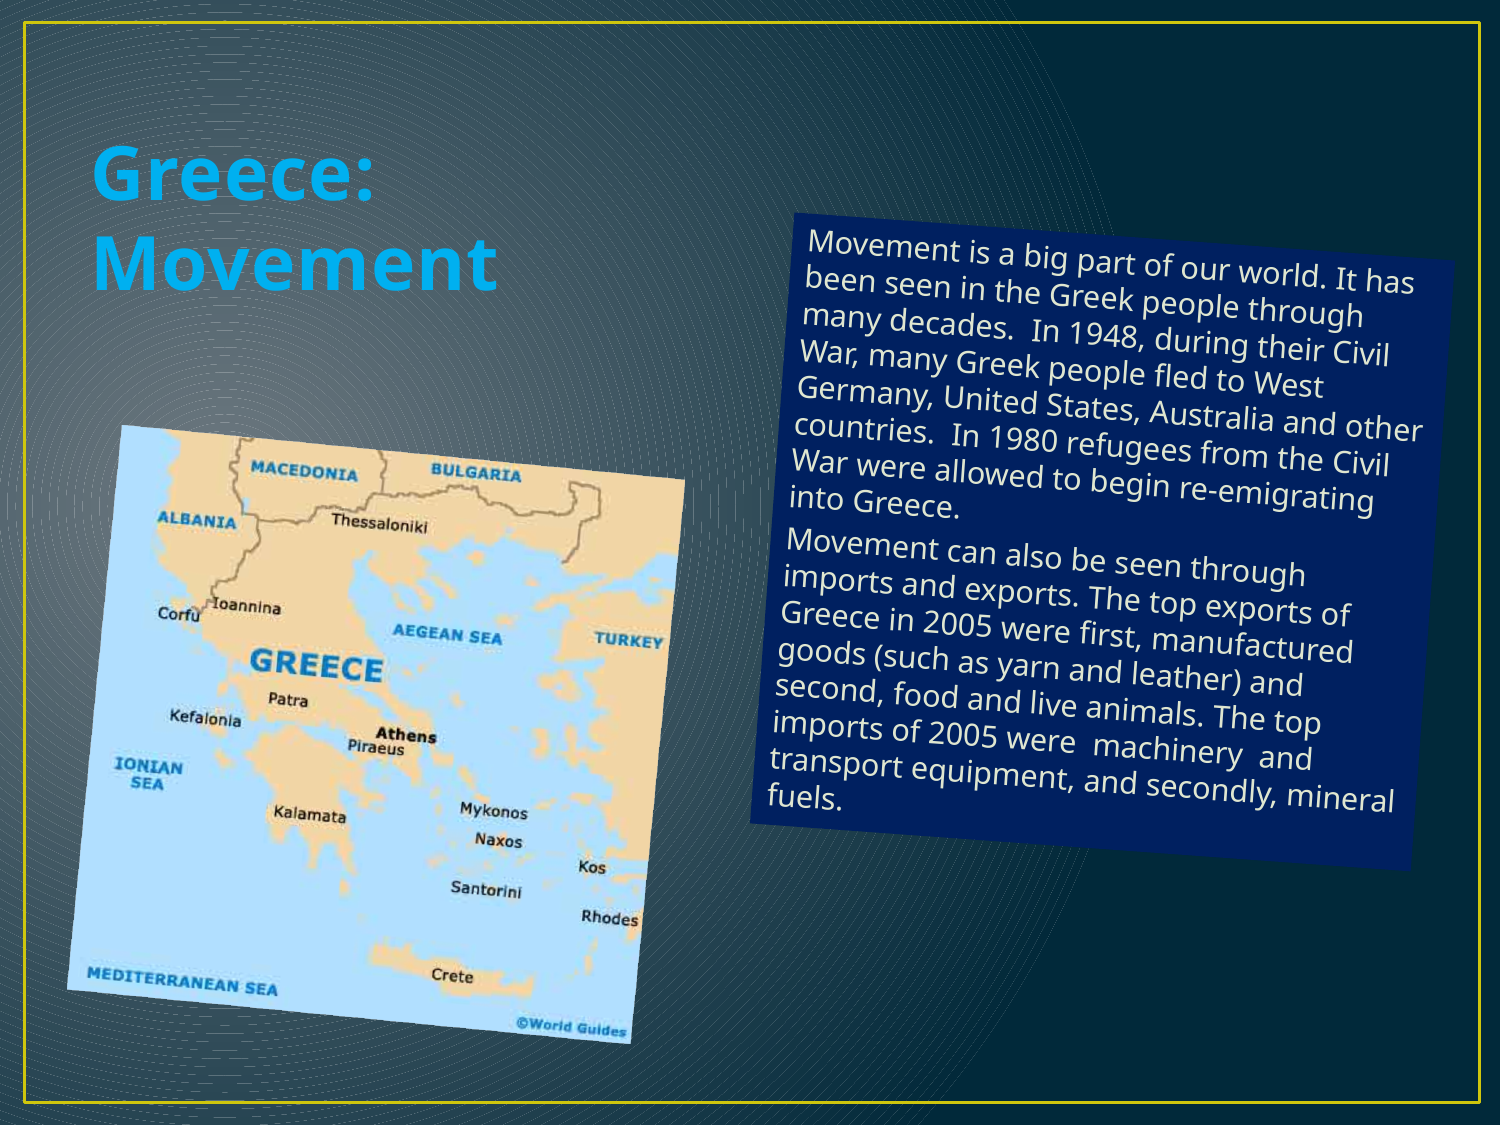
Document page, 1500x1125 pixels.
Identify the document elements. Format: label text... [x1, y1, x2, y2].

list Movement is a big part of our world. It has been seen in the Greek people through many decades. In 1948, during their Civil War, many Greek people fled to West Germany, United States, Australia and other countries. In 1980 refugees from the Civil War were allowed to begin re-emigrating into Greece. Movement can also be seen through imports and exports. The top exports of Greece in 2005 were first, manufactured goods (such as yarn and leather) and second, food and live animals. The top imports of 2005 were machinery and transport equipment, and secondly, mineral fuels. [750, 212, 1456, 872]
picture [67, 425, 685, 1044]
title Greece: Movement [75, 45, 713, 313]
